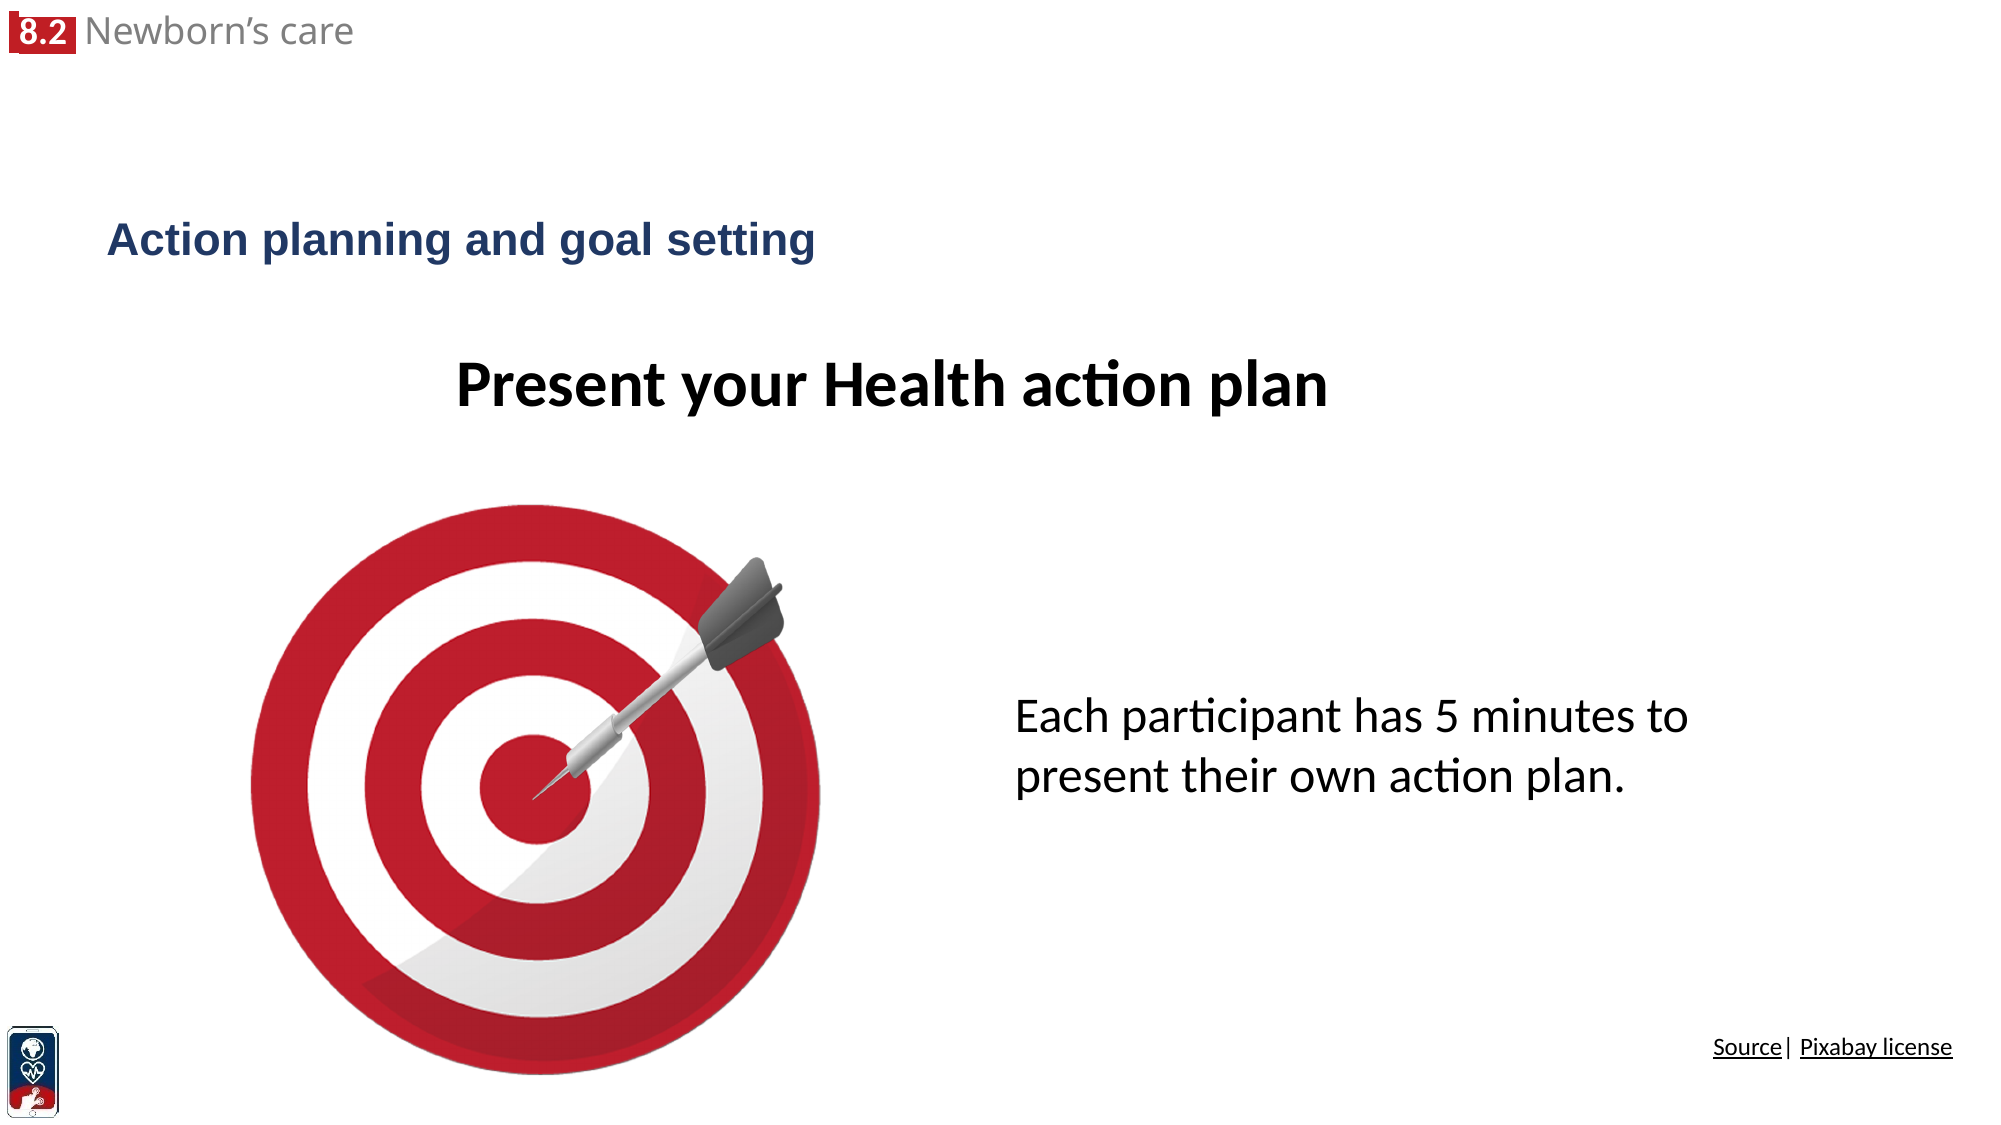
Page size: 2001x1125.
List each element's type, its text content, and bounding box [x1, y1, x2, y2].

picture [232, 485, 833, 1086]
text_box Source| Pixabay license [1572, 1022, 1968, 1069]
text_box Each participant has 5 minutes to present their own action plan. [999, 675, 1785, 811]
title Action planning and goal setting [91, 177, 1906, 297]
picture [7, 1026, 59, 1118]
text_box Present your Health action plan [441, 332, 1701, 428]
